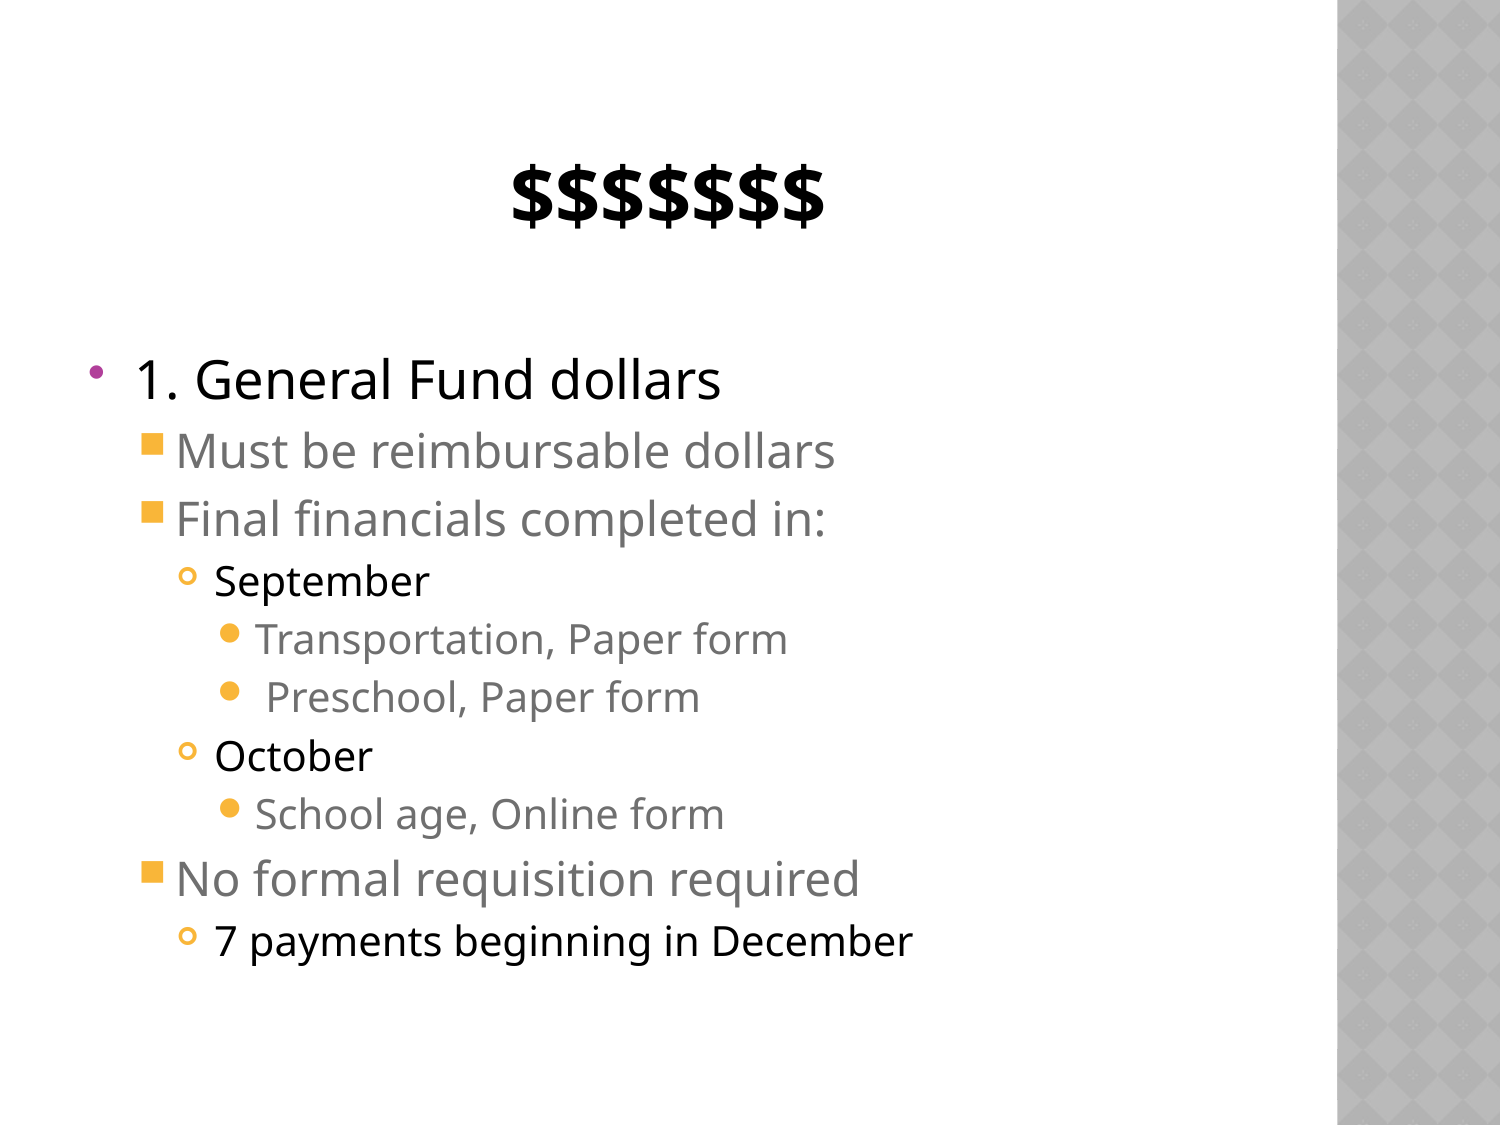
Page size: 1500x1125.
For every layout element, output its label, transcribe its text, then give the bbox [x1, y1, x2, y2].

title $$$$$$$ [75, 52, 1263, 240]
list 1. General Fund dollars Must be reimbursable dollars Final financials completed in: September Transportation, Paper form Preschool, Paper form October School age, Online form No formal requisition required 7 payments beginning in December [75, 337, 1263, 1011]
